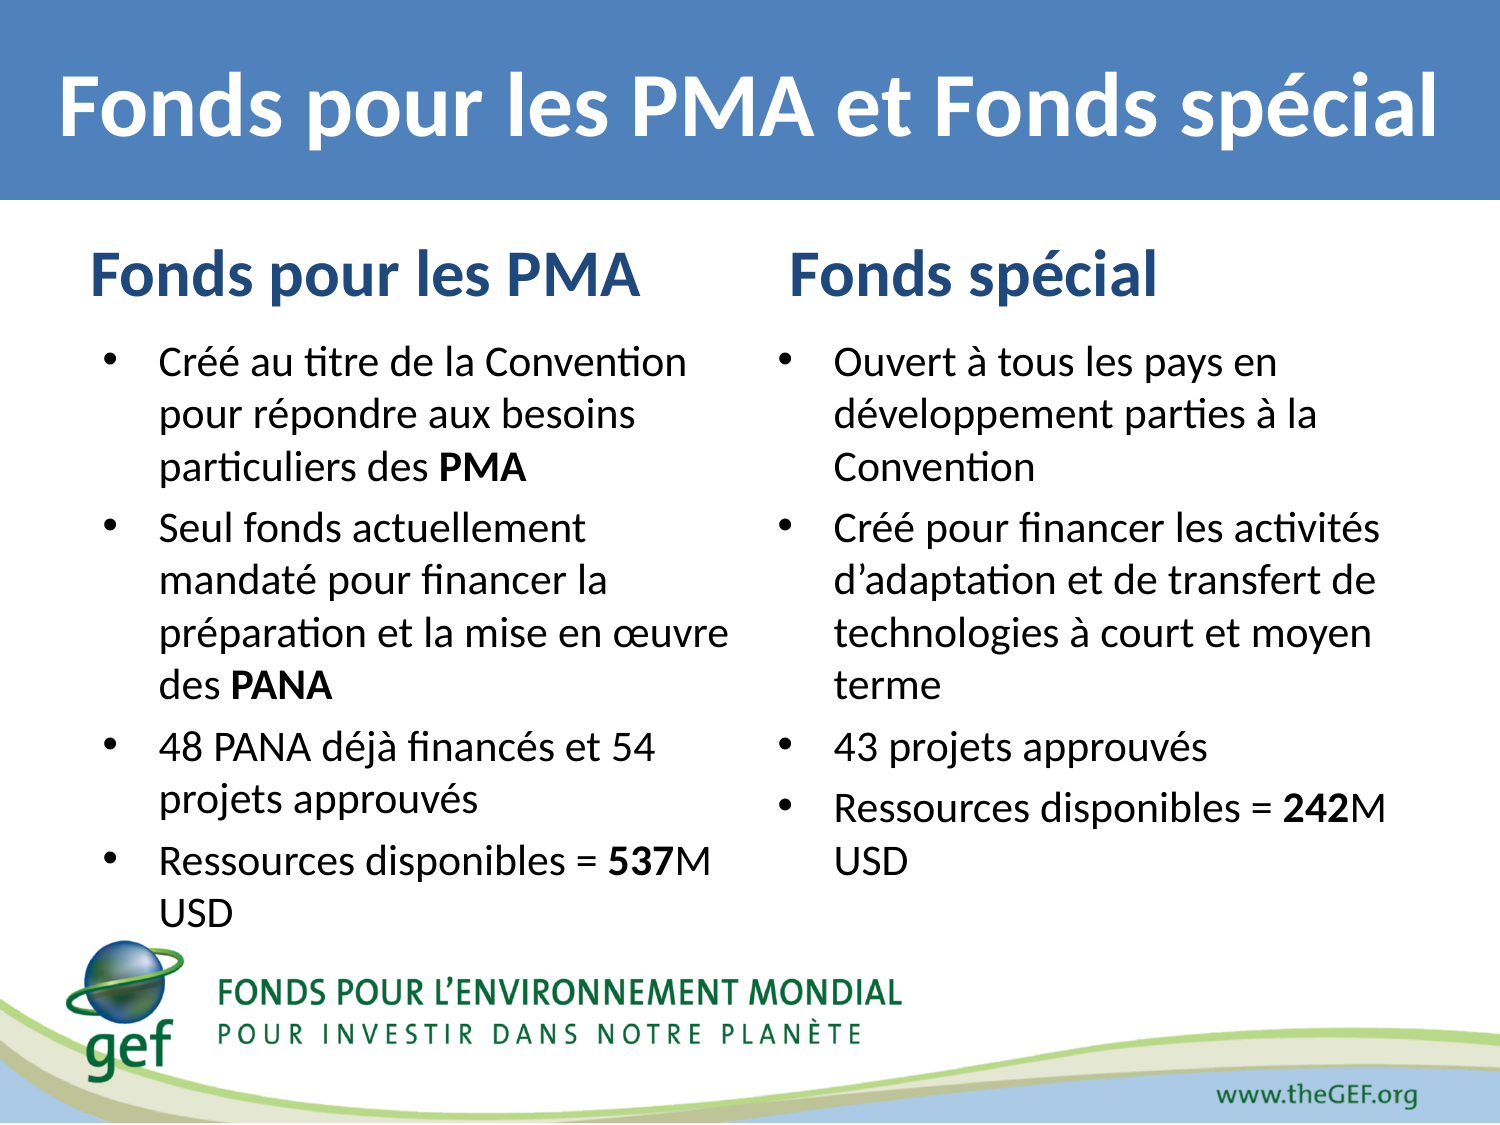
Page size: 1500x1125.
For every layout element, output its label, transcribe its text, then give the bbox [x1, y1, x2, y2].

text_box Fonds pour les PMA et Fonds spécial [0, 0, 1500, 200]
picture [0, 912, 1500, 1125]
list Ouvert à tous les pays en développement parties à la Convention Créé pour financer les activités d’adaptation et de transfert de technologies à court et moyen terme 43 projets approuvés Ressources disponibles = 242M USD [762, 324, 1426, 974]
list Créé au titre de la Convention pour répondre aux besoins particuliers des PMA Seul fonds actuellement mandaté pour financer la préparation et la mise en œuvre des PANA 48 PANA déjà financés et 54 projets approuvés Ressources disponibles = 537M USD [87, 324, 751, 974]
list Fonds pour les PMA [74, 212, 738, 318]
list Fonds spécial [774, 212, 1439, 318]
